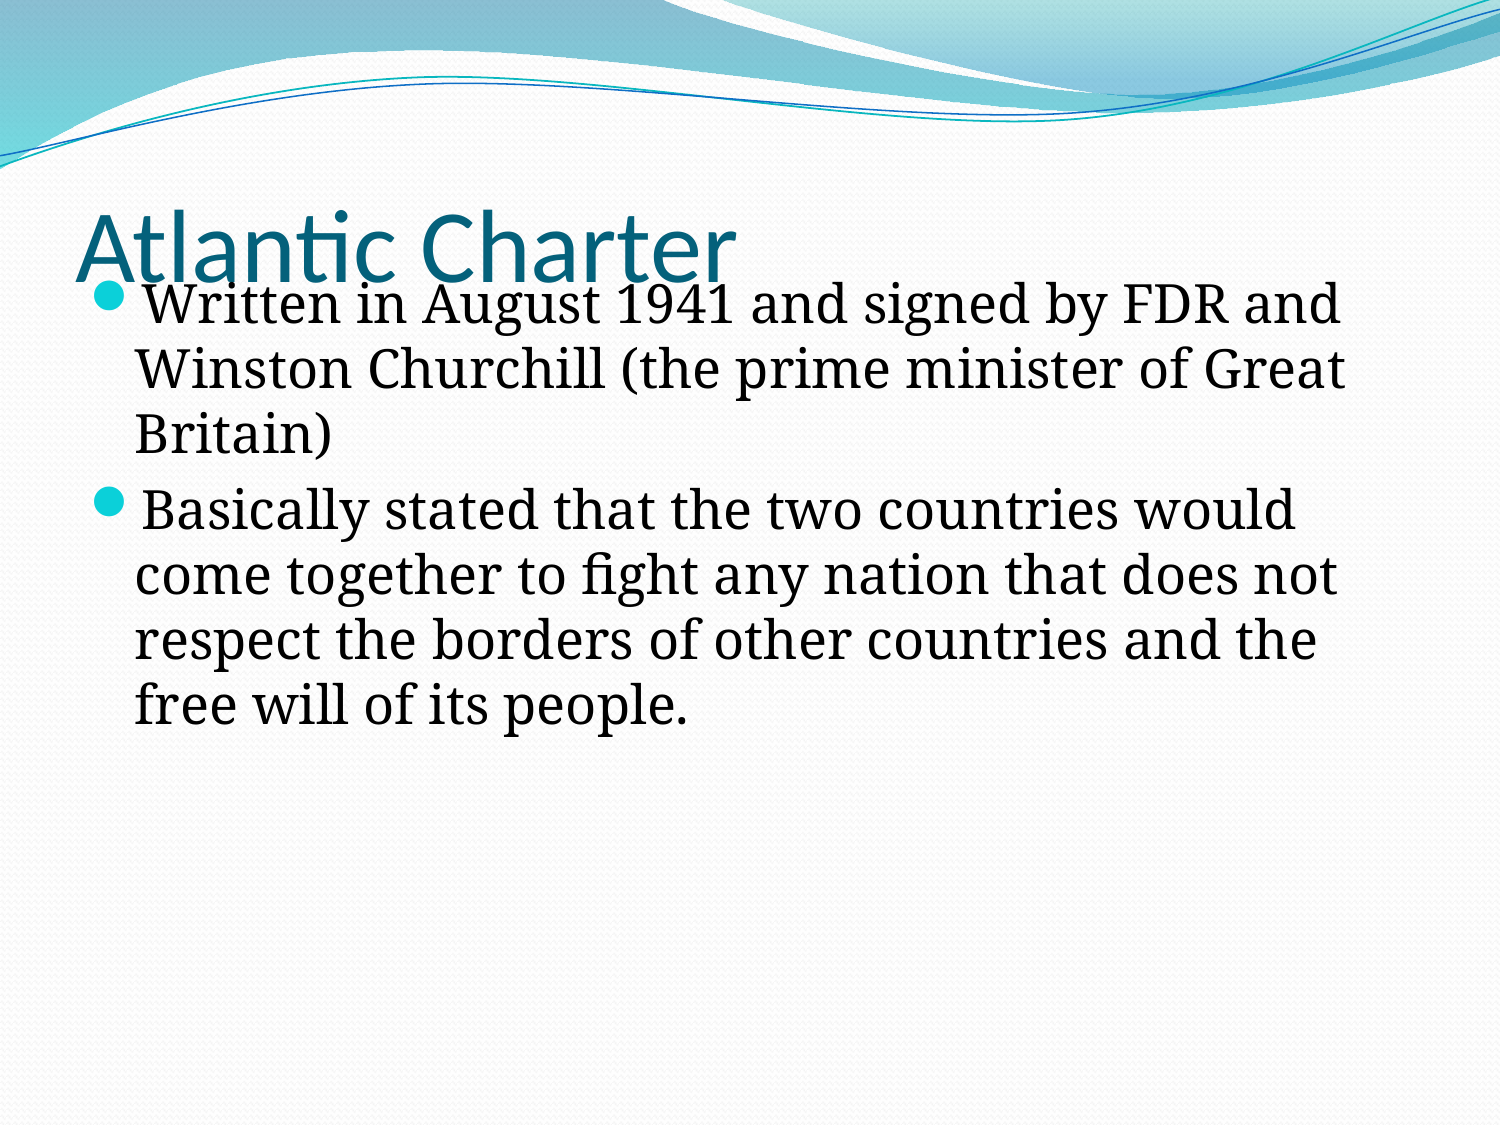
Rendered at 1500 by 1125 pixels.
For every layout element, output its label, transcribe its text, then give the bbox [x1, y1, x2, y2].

title Atlantic Charter [75, 115, 1425, 262]
list Written in August 1941 and signed by FDR and Winston Churchill (the prime minister of Great Britain) Basically stated that the two countries would come together to fight any nation that does not respect the borders of other countries and the free will of its people. [75, 262, 1425, 1063]
